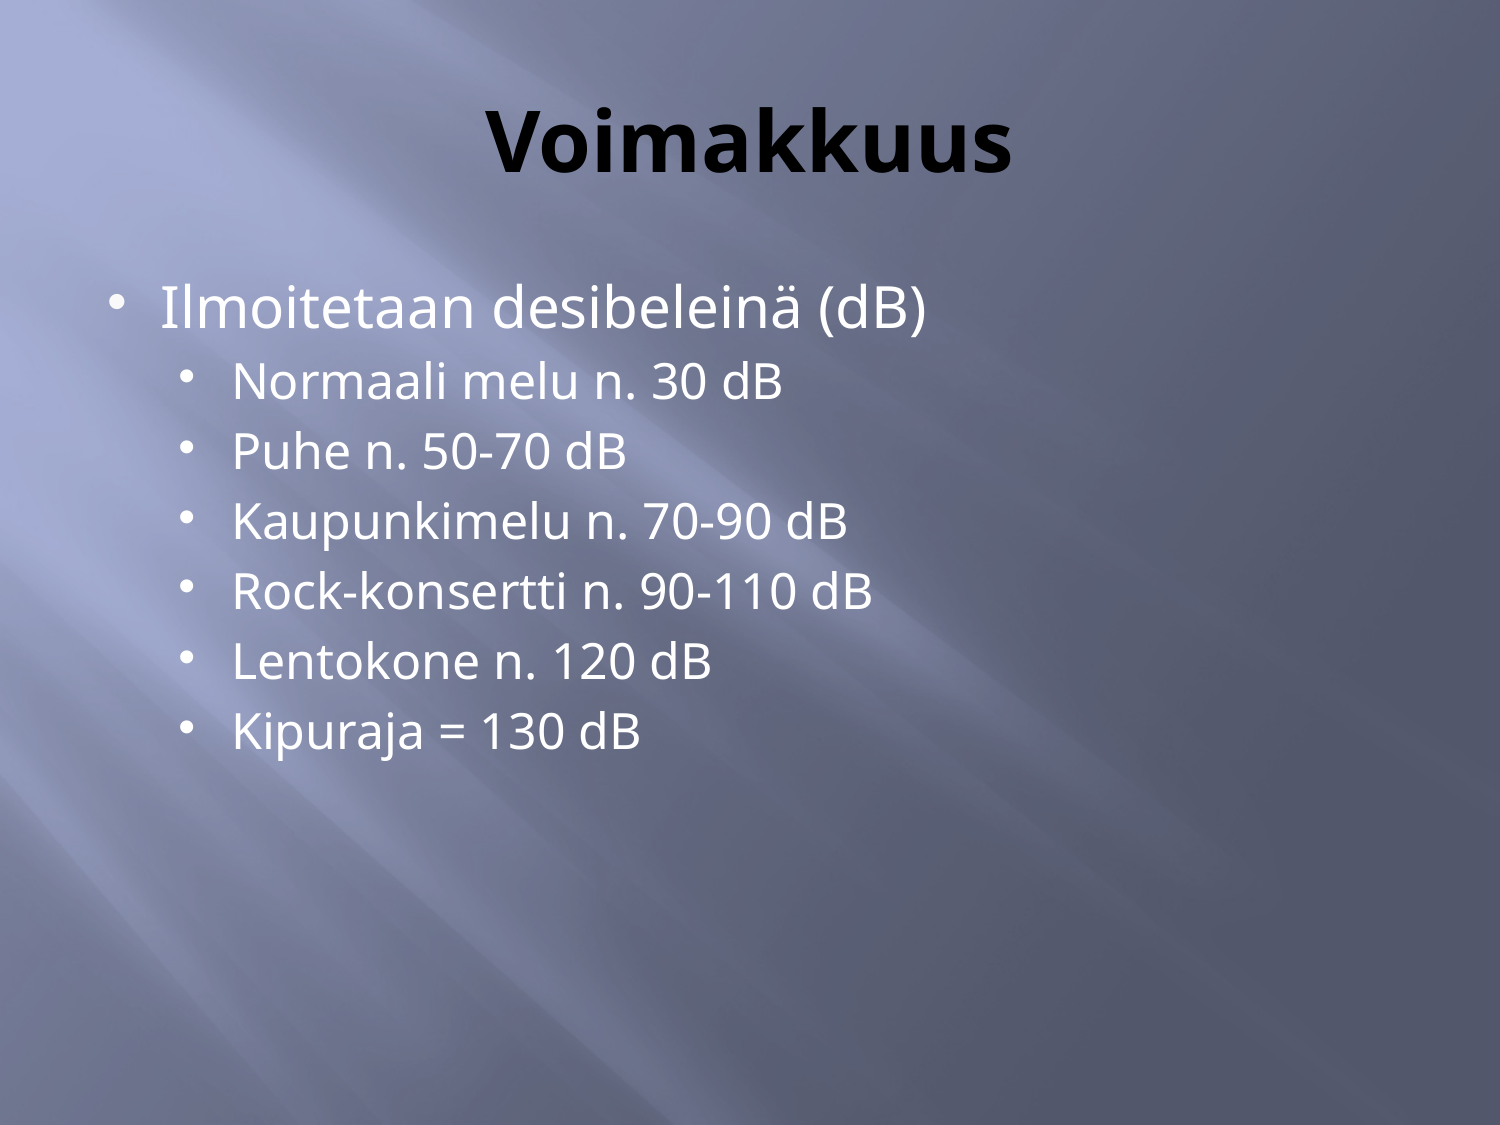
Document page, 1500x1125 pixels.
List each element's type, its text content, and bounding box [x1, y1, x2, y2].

title Voimakkuus [75, 45, 1425, 233]
list Ilmoitetaan desibeleinä (dB) Normaali melu n. 30 dB Puhe n. 50-70 dB Kaupunkimelu n. 70-90 dB Rock-konsertti n. 90-110 dB Lentokone n. 120 dB Kipuraja = 130 dB [75, 262, 1425, 1035]
